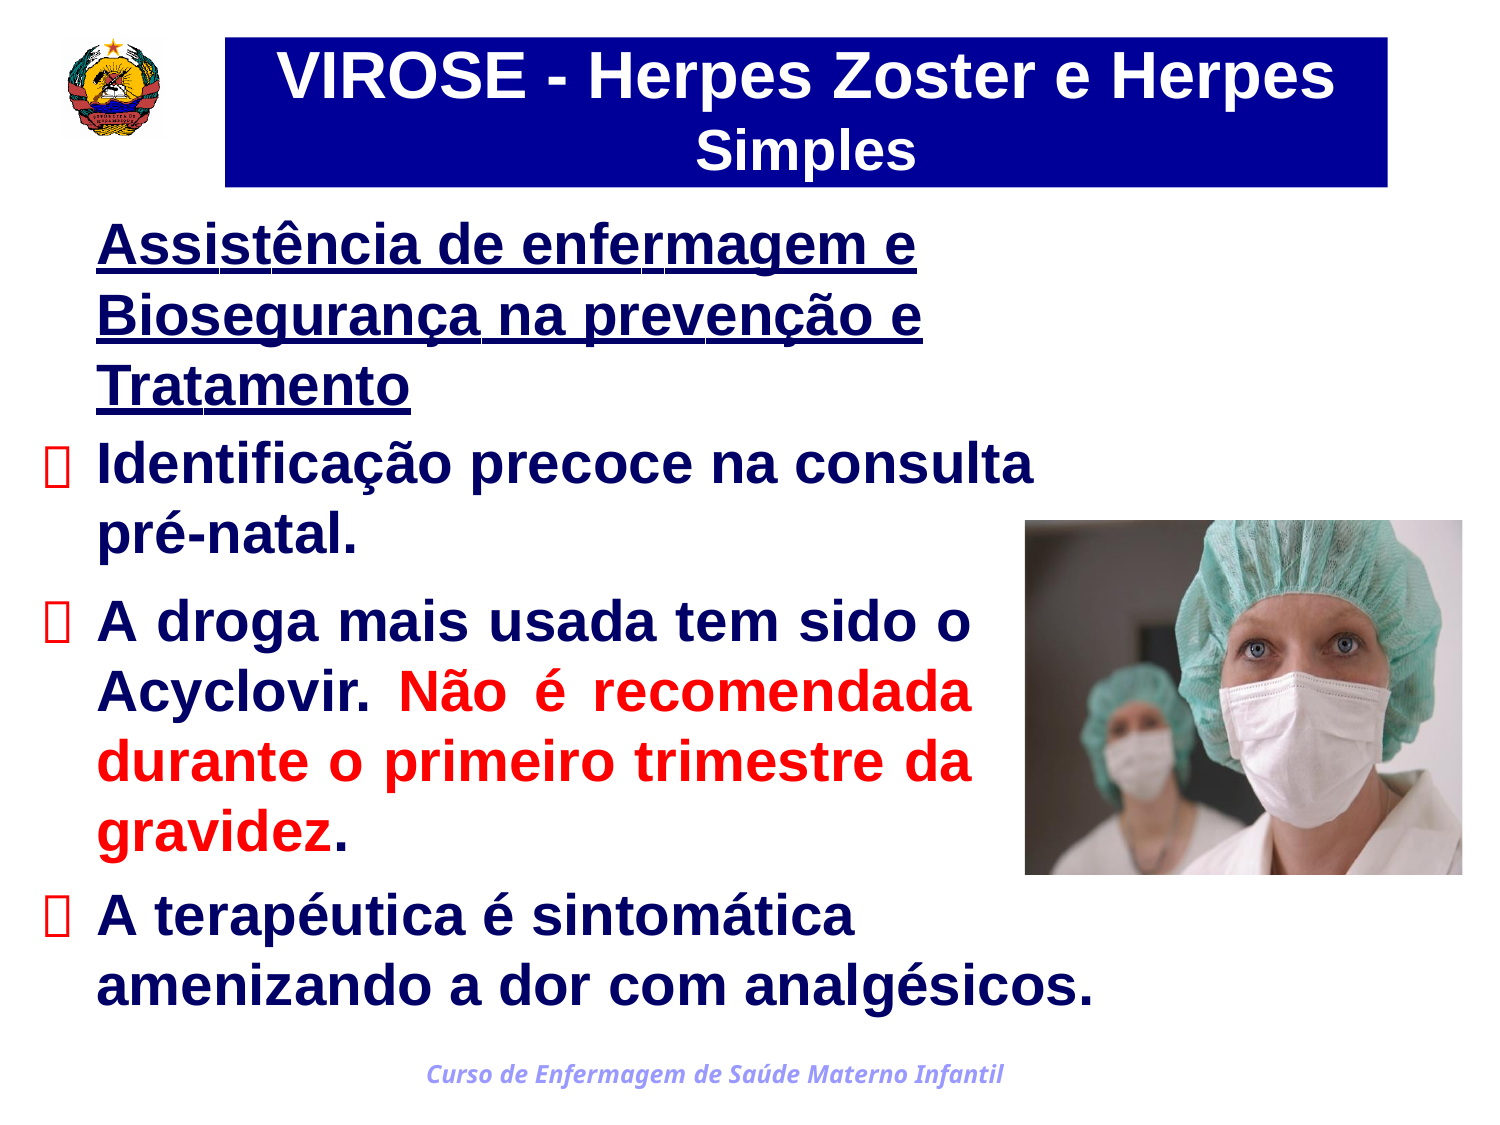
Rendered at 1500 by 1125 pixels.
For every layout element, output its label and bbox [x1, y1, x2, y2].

text_box [94, 215, 928, 278]
text_box [62, 37, 165, 139]
text_box [37, 439, 78, 502]
text_box [94, 355, 1463, 1094]
text_box [37, 593, 78, 656]
text_box [225, 37, 1388, 188]
text_box [37, 887, 78, 950]
text_box [94, 284, 935, 348]
